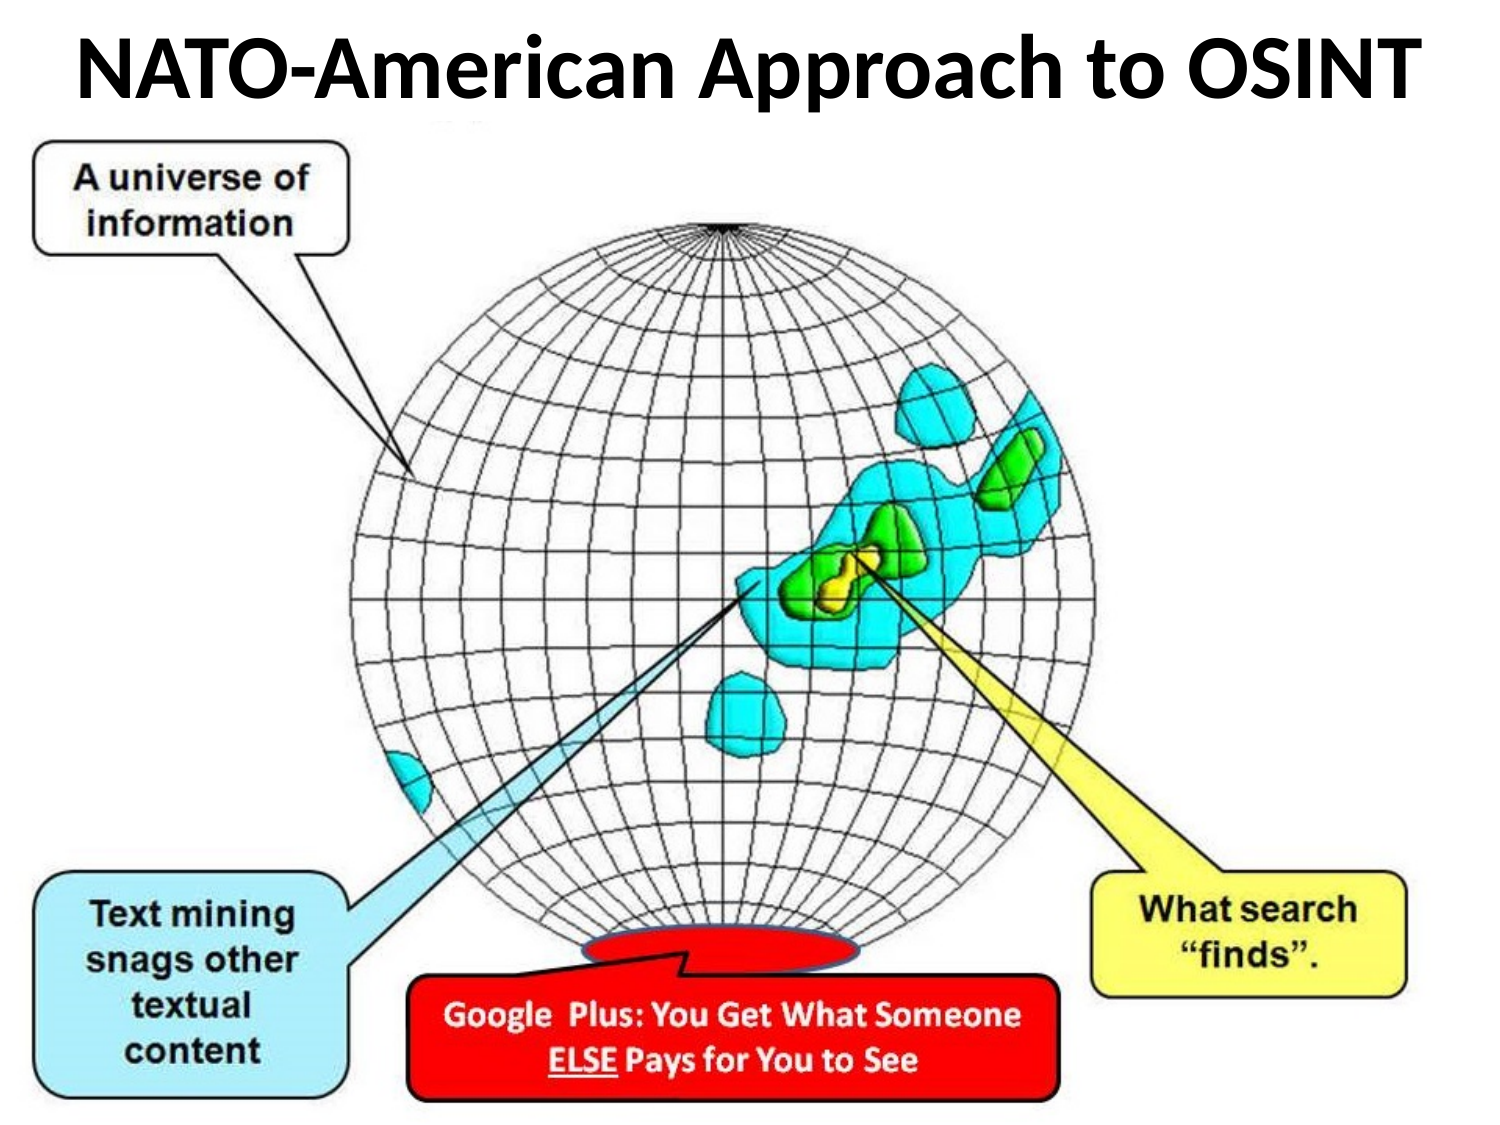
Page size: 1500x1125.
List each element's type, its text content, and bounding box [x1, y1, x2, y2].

text_box NATO-American Approach to OSINT [4, 0, 1496, 121]
picture [4, 121, 1496, 1125]
